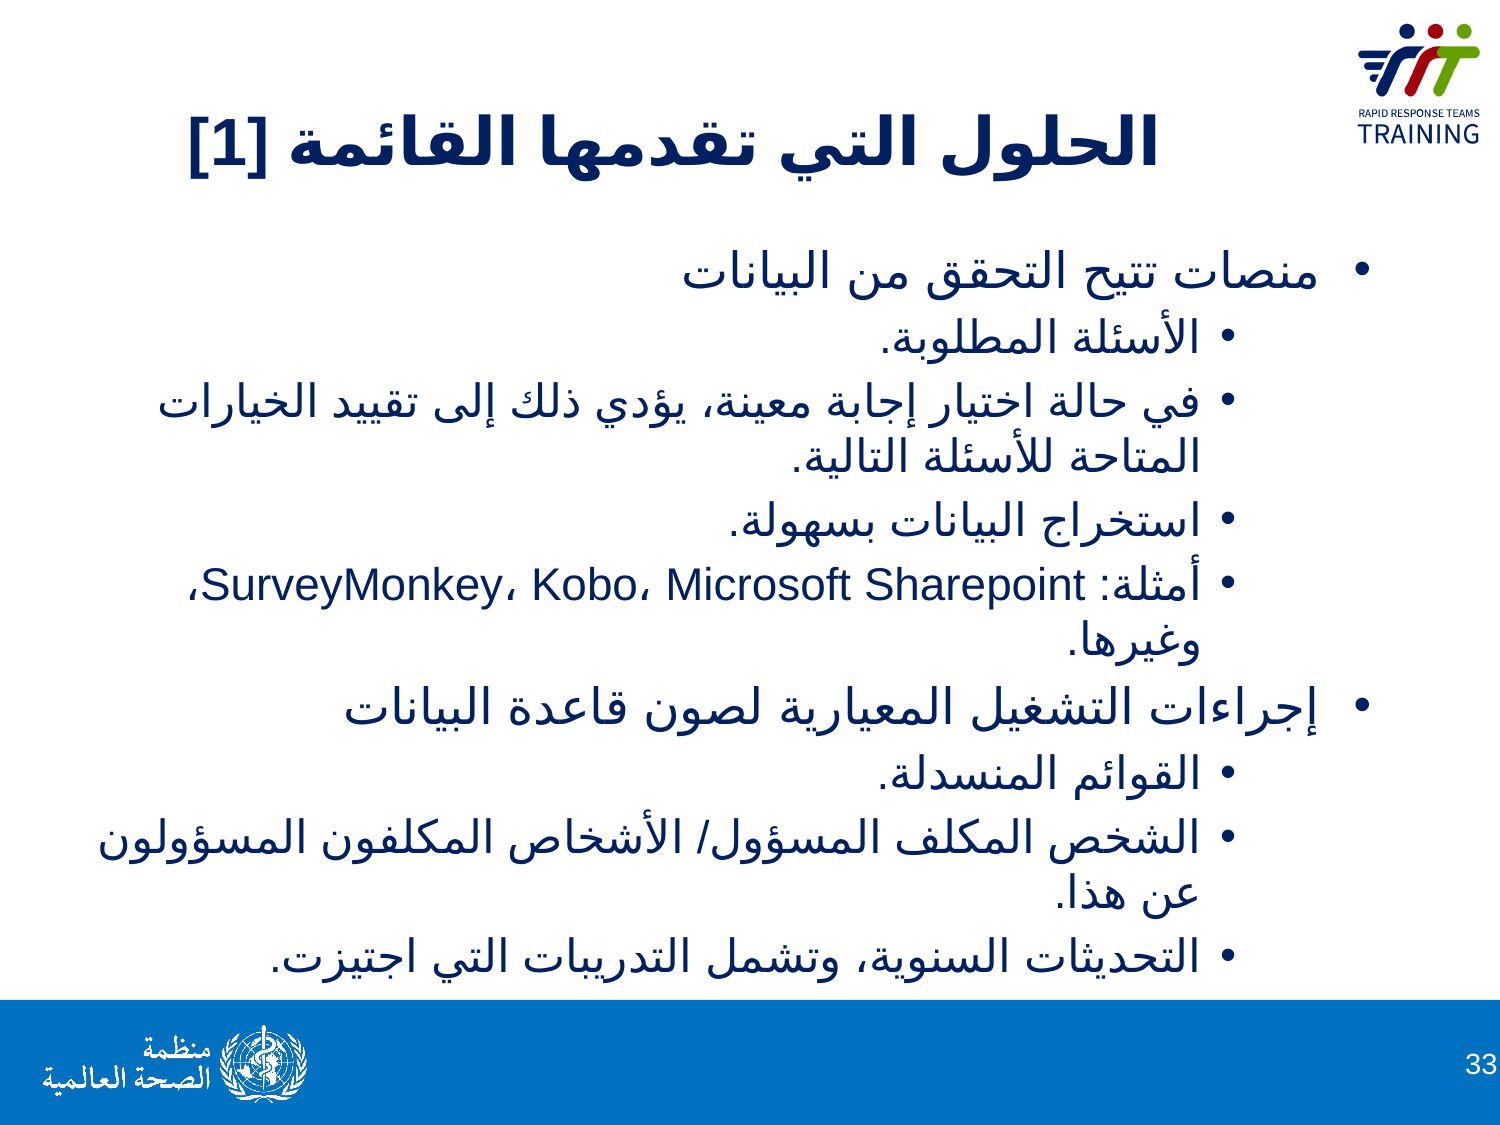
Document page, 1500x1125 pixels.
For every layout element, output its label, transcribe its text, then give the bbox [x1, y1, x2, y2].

picture [43, 1025, 307, 1103]
picture [1357, 23, 1480, 144]
list منصات تتيح التحقق من البيانات الأسئلة المطلوبة​. في حالة اختيار إجابة معينة، يؤدي ذلك إلى تقييد الخيارات المتاحة للأسئلة التالية​. استخراج البيانات بسهولة​. أمثلة: SurveyMonkey، Kobo، Microsoft Sharepoint، وغيرها. إجراءات التشغيل المعيارية لصون قاعدة البيانات القوائم المنسدلة. الشخص المكلف المسؤول/ الأشخاص المكلفون المسؤولون عن هذا. التحديثات السنوية، وتشمل التدريبات التي اجتيزت. [80, 230, 1386, 936]
title الحلول التي تقدمها القائمة [1] [0, 45, 1350, 233]
